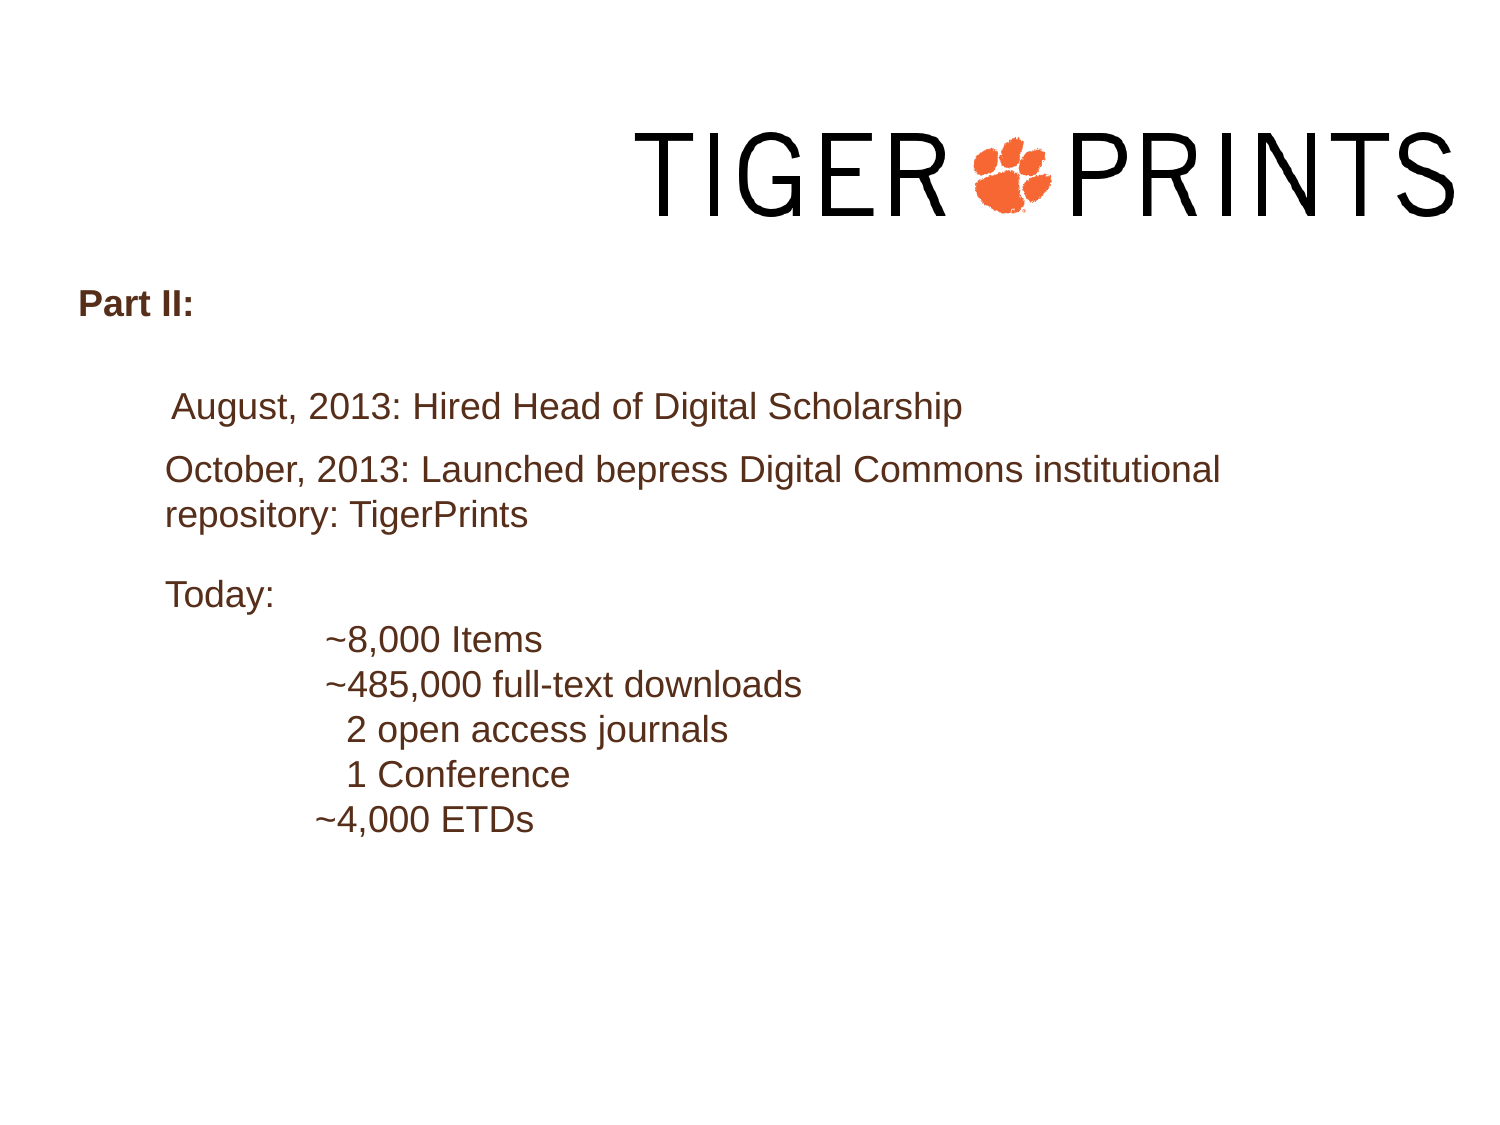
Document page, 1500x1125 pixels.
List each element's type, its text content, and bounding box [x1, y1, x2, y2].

text_box Part II: [63, 271, 210, 377]
picture [599, 113, 1476, 237]
text_box Today: ~8,000 Items ~485,000 full-text downloads 2 open access journals 1 Conference ~4,000 ETDs [149, 562, 1050, 848]
text_box October, 2013: Launched bepress Digital Commons institutional repository: TigerPrints [150, 437, 1300, 543]
text_box August, 2013: Hired Head of Digital Scholarship [156, 374, 979, 435]
